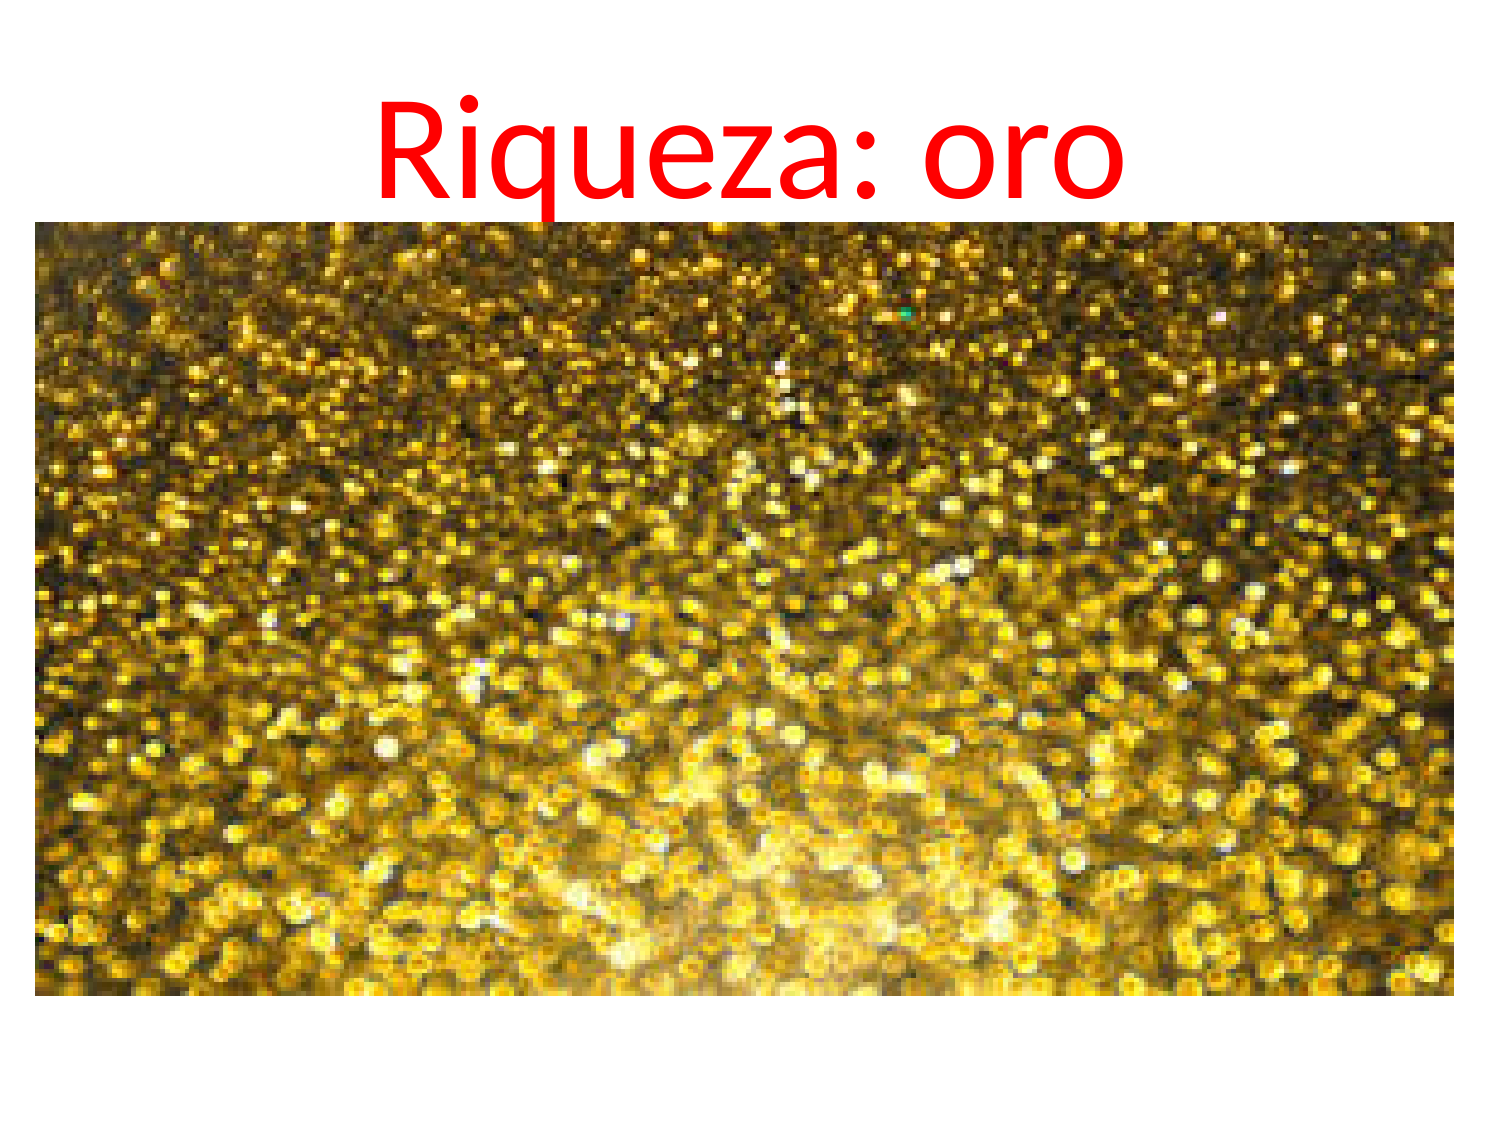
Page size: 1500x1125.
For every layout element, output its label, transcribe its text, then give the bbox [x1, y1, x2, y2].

title Riqueza: oro [75, 45, 1425, 221]
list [34, 222, 1454, 997]
